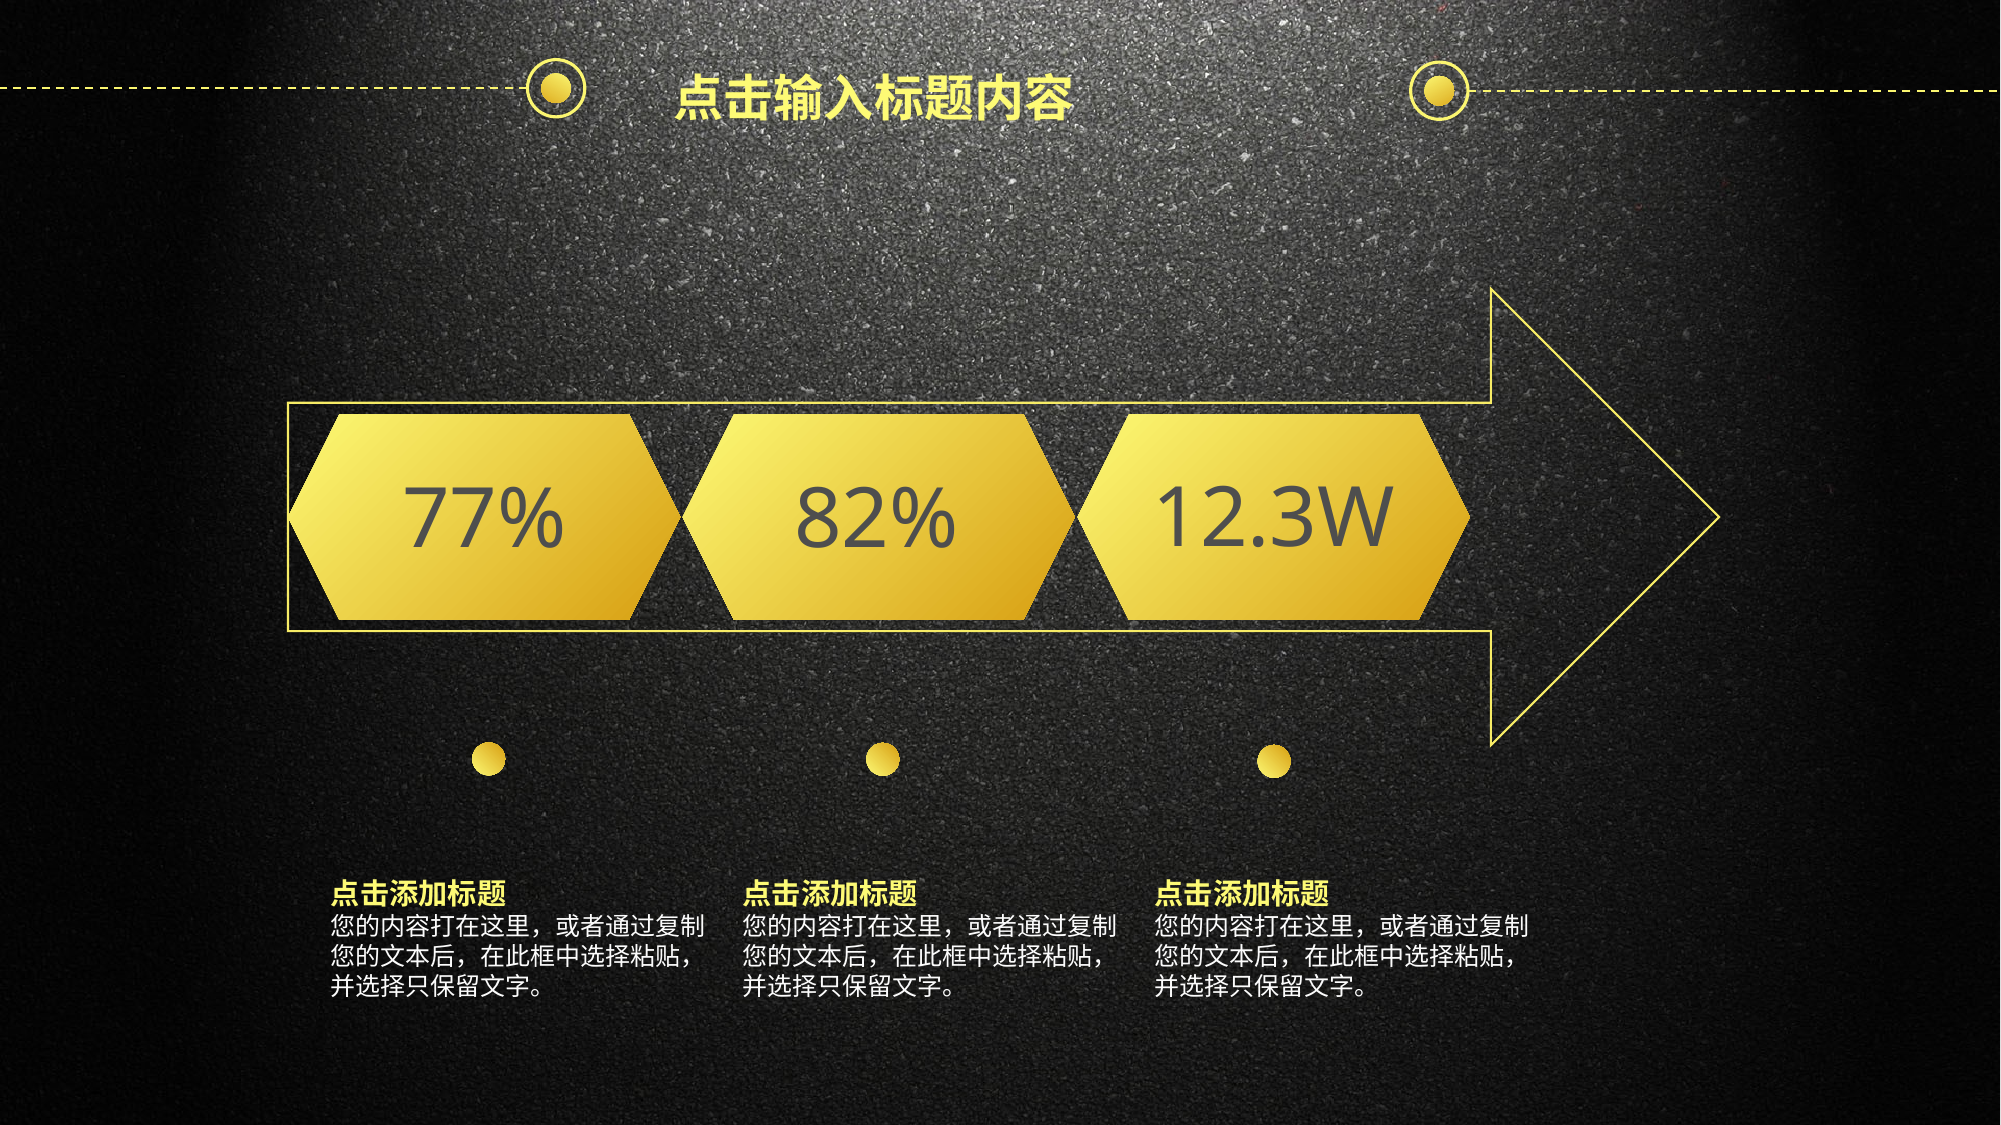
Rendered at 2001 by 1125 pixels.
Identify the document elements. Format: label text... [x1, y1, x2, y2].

text_box 点击添加标题 您的内容打在这里，或者通过复制 您的文本后，在此框中选择粘贴， 并选择只保留文字。 [727, 868, 1133, 1071]
text_box 点击添加标题 您的内容打在这里，或者通过复制 您的文本后，在此框中选择粘贴， 并选择只保留文字。 [1139, 868, 1545, 1071]
text_box [526, 58, 586, 118]
text_box [865, 741, 901, 777]
text_box [471, 741, 507, 777]
text_box 点击添加标题 您的内容打在这里，或者通过复制 您的文本后，在此框中选择粘贴， 并选择只保留文字。 [316, 868, 721, 1071]
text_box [287, 414, 681, 620]
text_box 点击输入标题内容 [612, 42, 1089, 138]
text_box [1423, 74, 1456, 107]
text_box [540, 72, 572, 105]
text_box [286, 286, 1721, 748]
picture [0, 0, 2001, 1125]
text_box [1409, 61, 1470, 121]
text_box [1256, 743, 1292, 779]
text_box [682, 414, 1075, 620]
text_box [1077, 414, 1470, 620]
